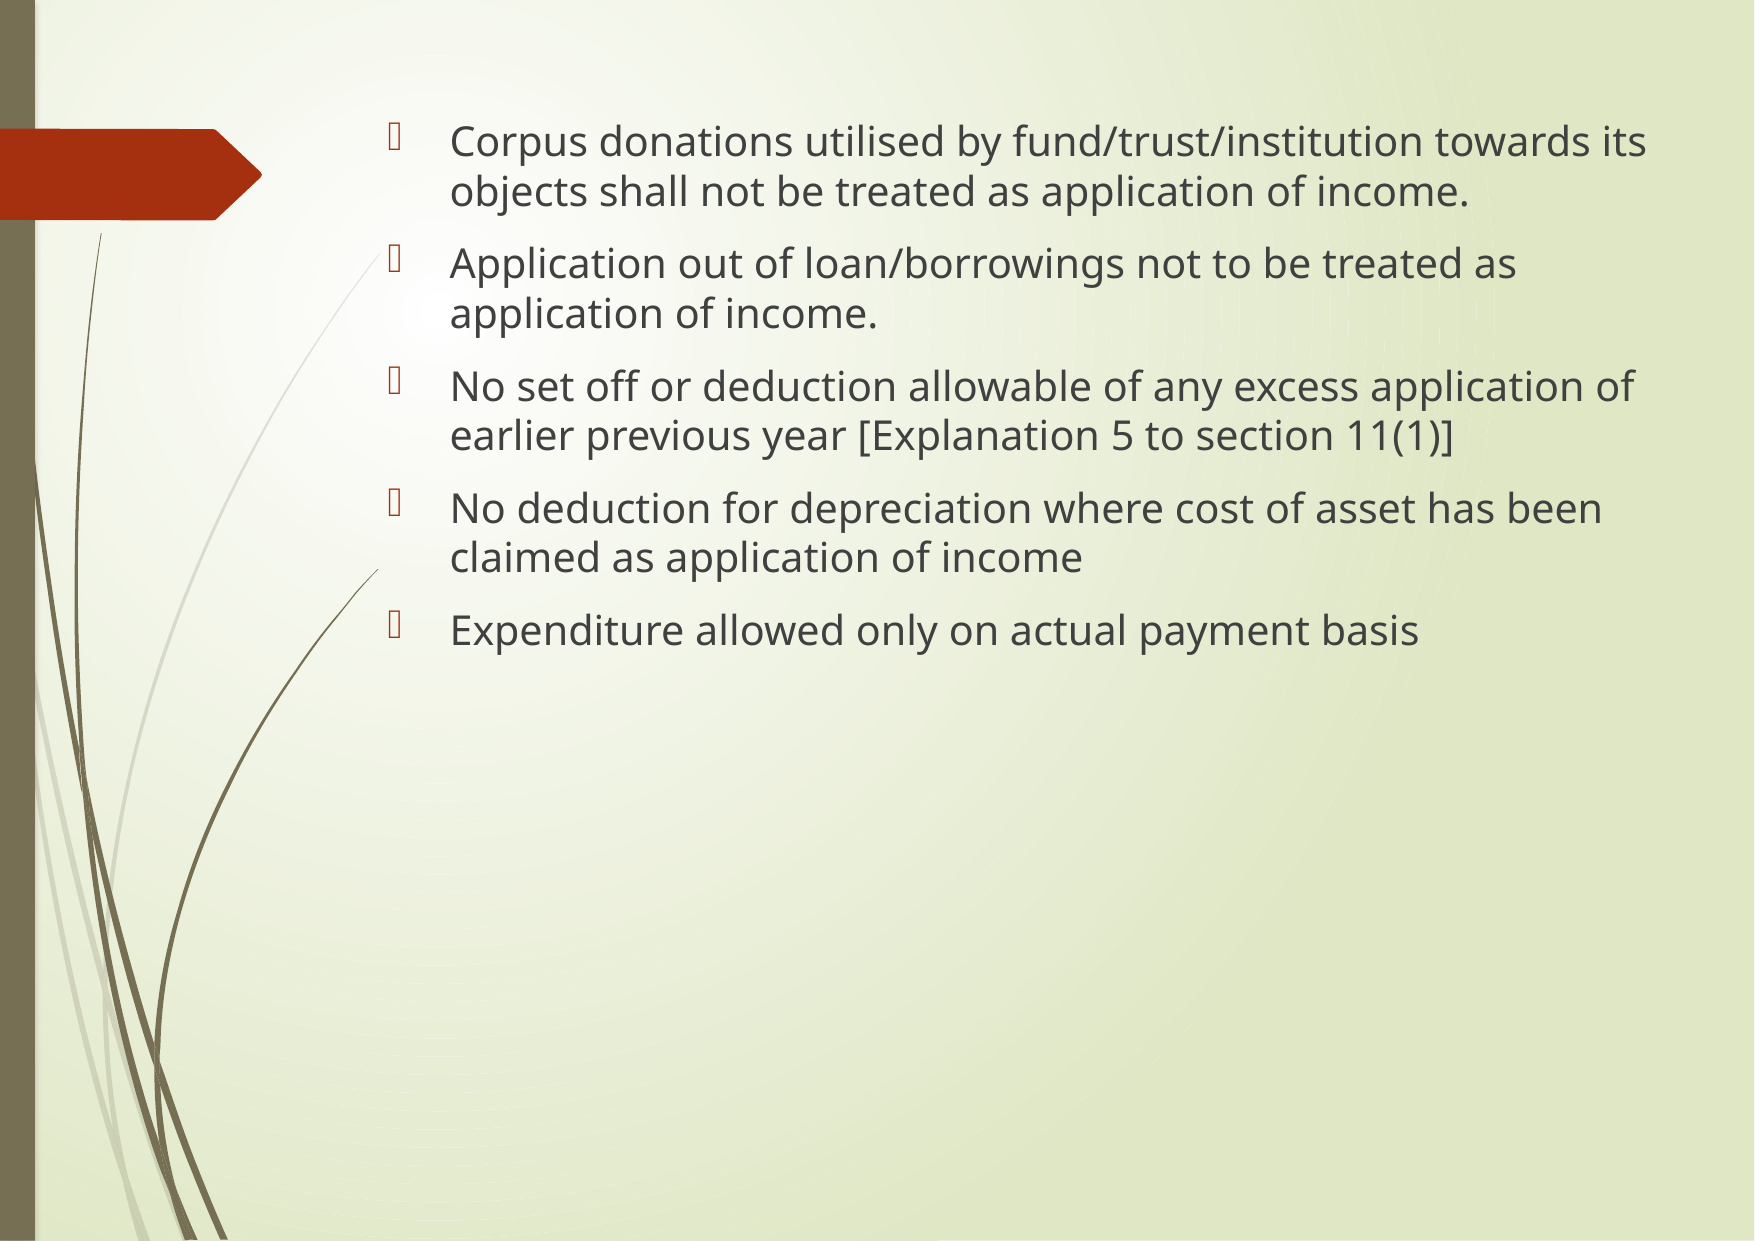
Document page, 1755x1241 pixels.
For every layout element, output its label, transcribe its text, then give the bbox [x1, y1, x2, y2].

list Corpus donations utilised by fund/trust/institution towards its objects shall not be treated as application of income. Application out of loan/borrowings not to be treated as application of income. No set off or deduction allowable of any excess application of earlier previous year [Explanation 5 to section 11(1)] No deduction for depreciation where cost of asset has been claimed as application of income Expenditure allowed only on actual payment basis [372, 107, 1703, 1070]
